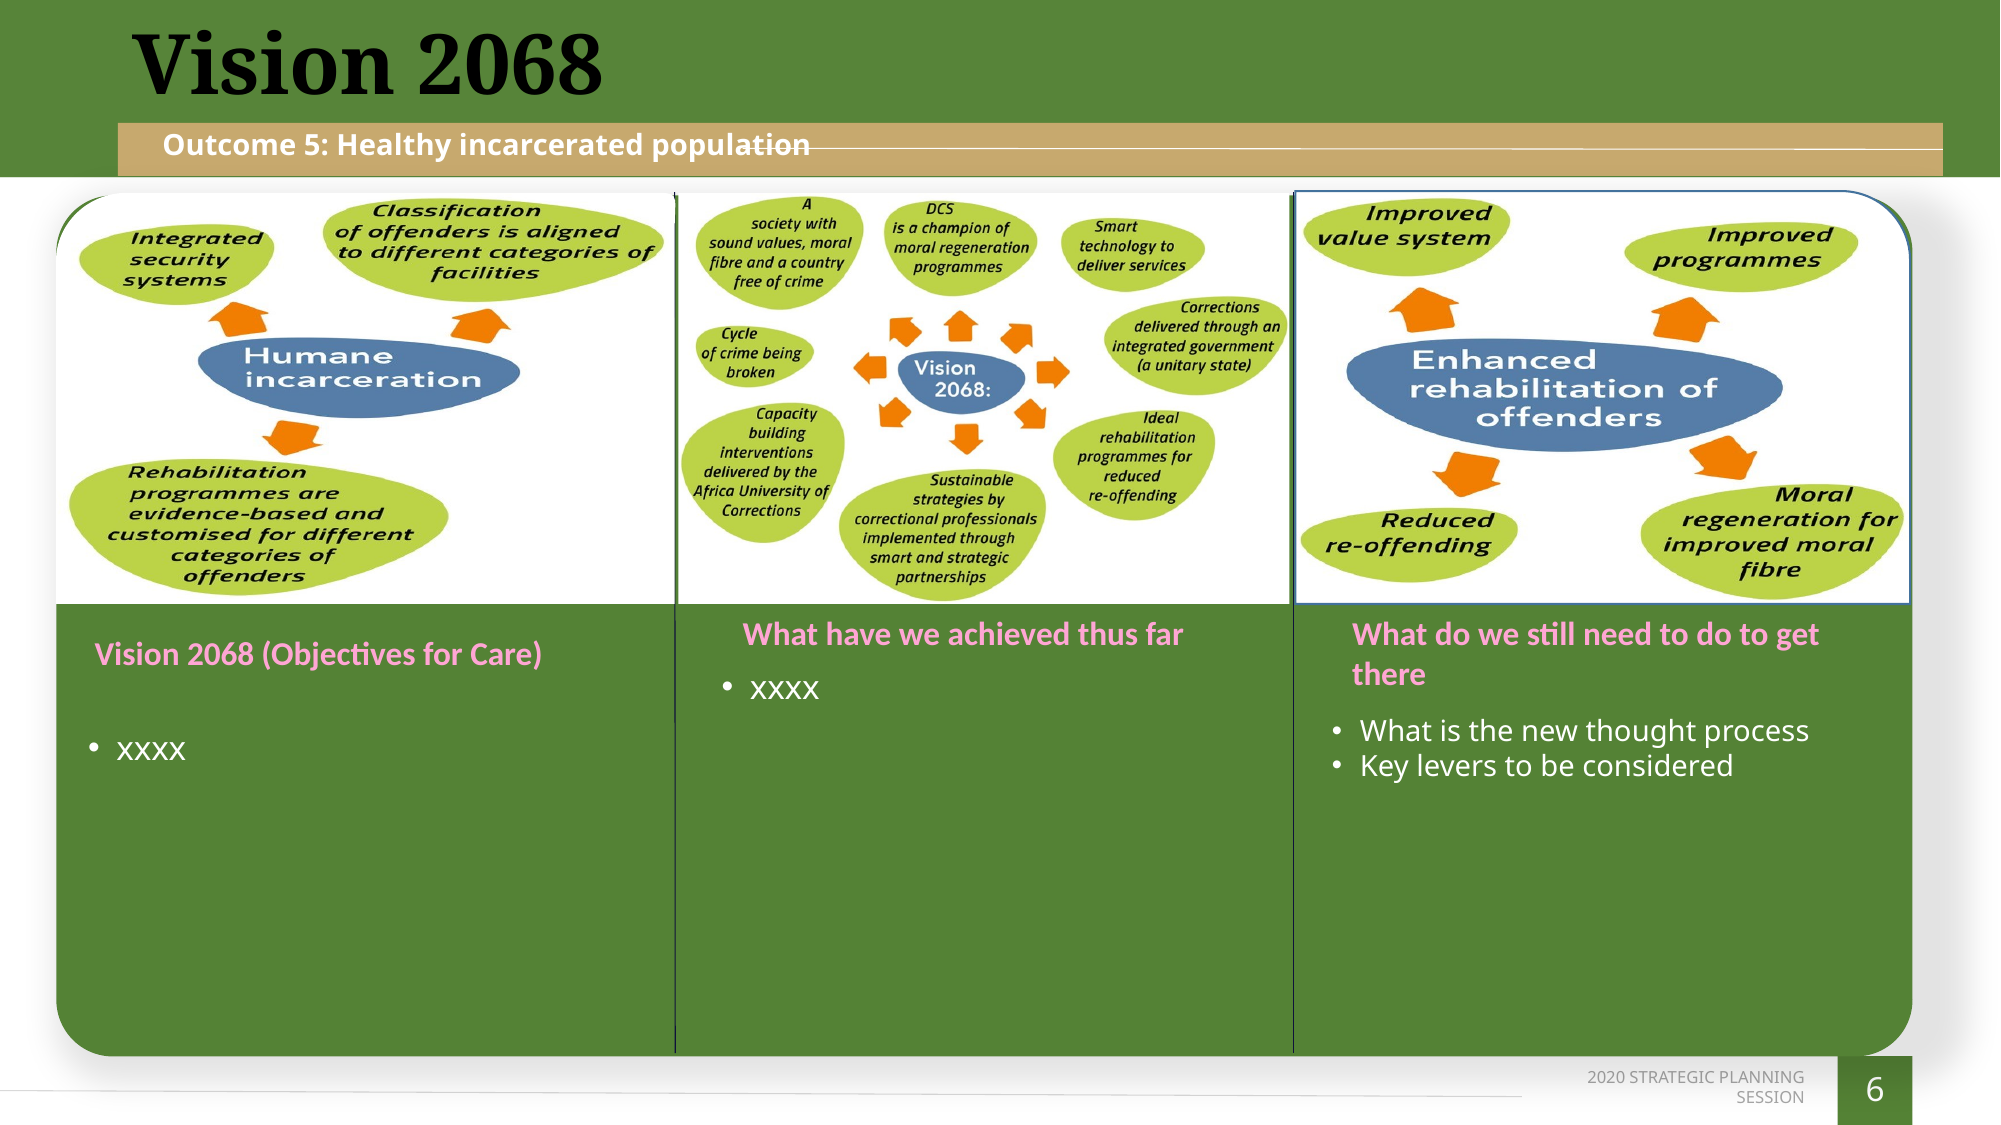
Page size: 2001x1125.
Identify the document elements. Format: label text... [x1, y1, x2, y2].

text_box [0, 0, 2000, 178]
text_box [1290, 122, 1943, 148]
text_box What is the new thought process Key levers to be considered [1331, 712, 1874, 783]
text_box [677, 193, 1290, 605]
text_box What do we still need to do to get there [1352, 612, 1894, 693]
text_box What have we achieved thus far [742, 612, 1285, 653]
text_box xxxx [721, 666, 1264, 707]
text_box [117, 135, 1943, 176]
text_box xxxx [88, 727, 630, 768]
text_box [1294, 190, 1912, 606]
text_box Outcome 5: Healthy incarcerated population [162, 135, 1290, 161]
text_box Vision 2068 [117, 0, 1913, 135]
text_box Vision 2068 (Objectives for Care) [94, 631, 637, 672]
text_box [55, 194, 1914, 1058]
text_box [54, 191, 674, 605]
